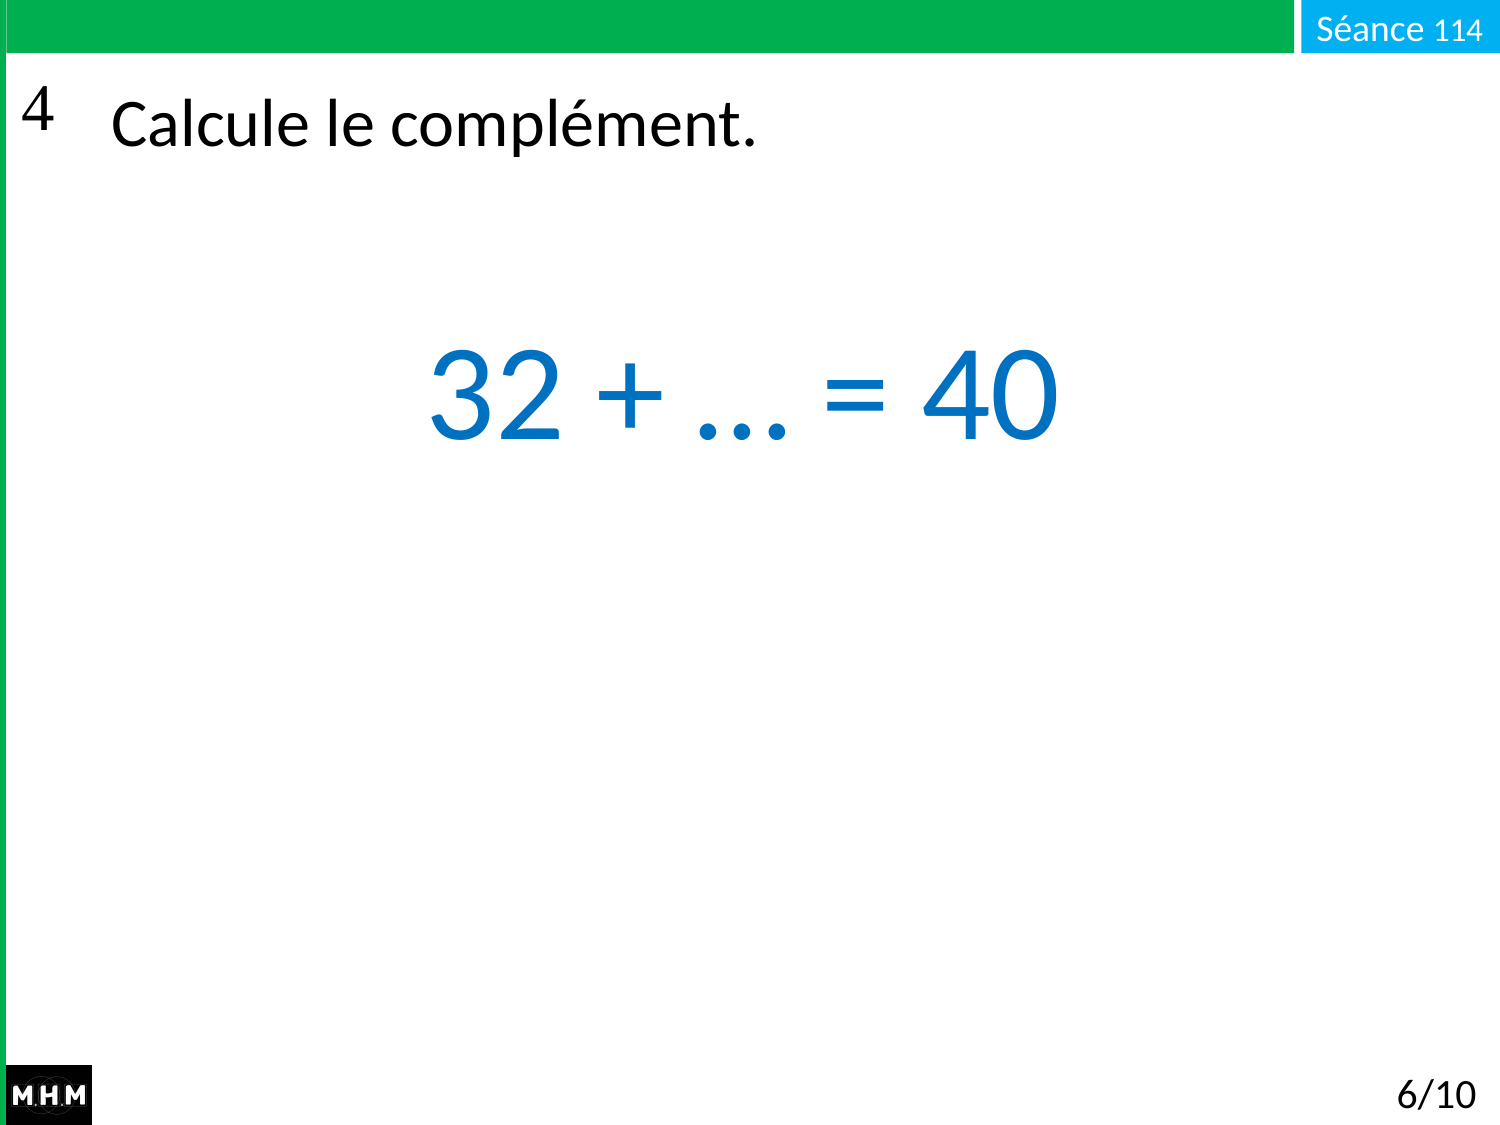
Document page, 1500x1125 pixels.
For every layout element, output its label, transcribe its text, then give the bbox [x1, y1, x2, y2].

text_box 32 + … = 40 [396, 294, 1091, 475]
title Calcule le complément. [96, 80, 1391, 170]
picture [6, 1065, 92, 1125]
list 6/10 [1373, 1064, 1500, 1125]
